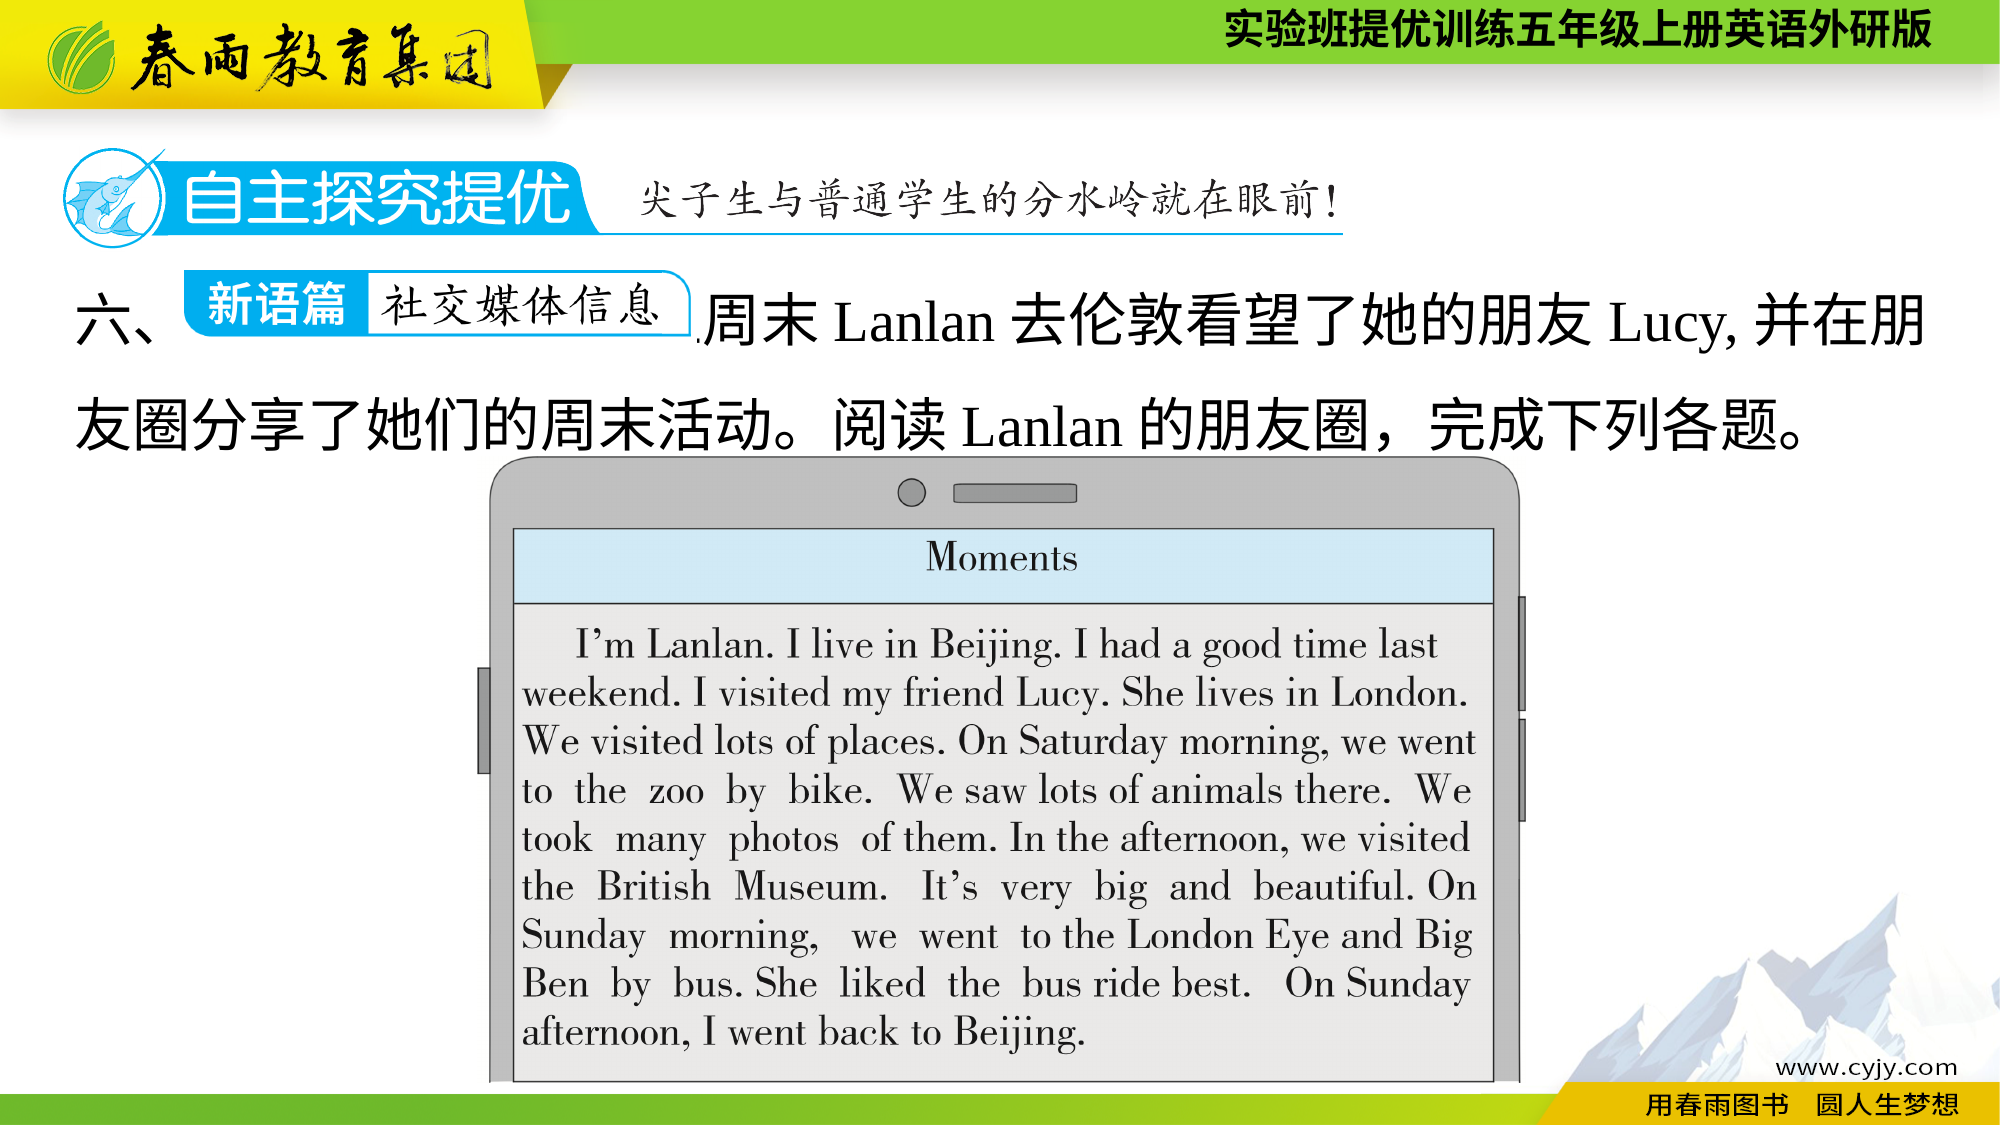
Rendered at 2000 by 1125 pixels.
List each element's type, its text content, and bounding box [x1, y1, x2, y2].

picture [0, 0, 2000, 1125]
list 六、 上周末Lanlan去伦敦看望了她的朋友Lucy,并在朋友圈分享了她们的周末活动。阅读Lanlan的朋友圈，完成下列各题。 [59, 241, 1944, 455]
